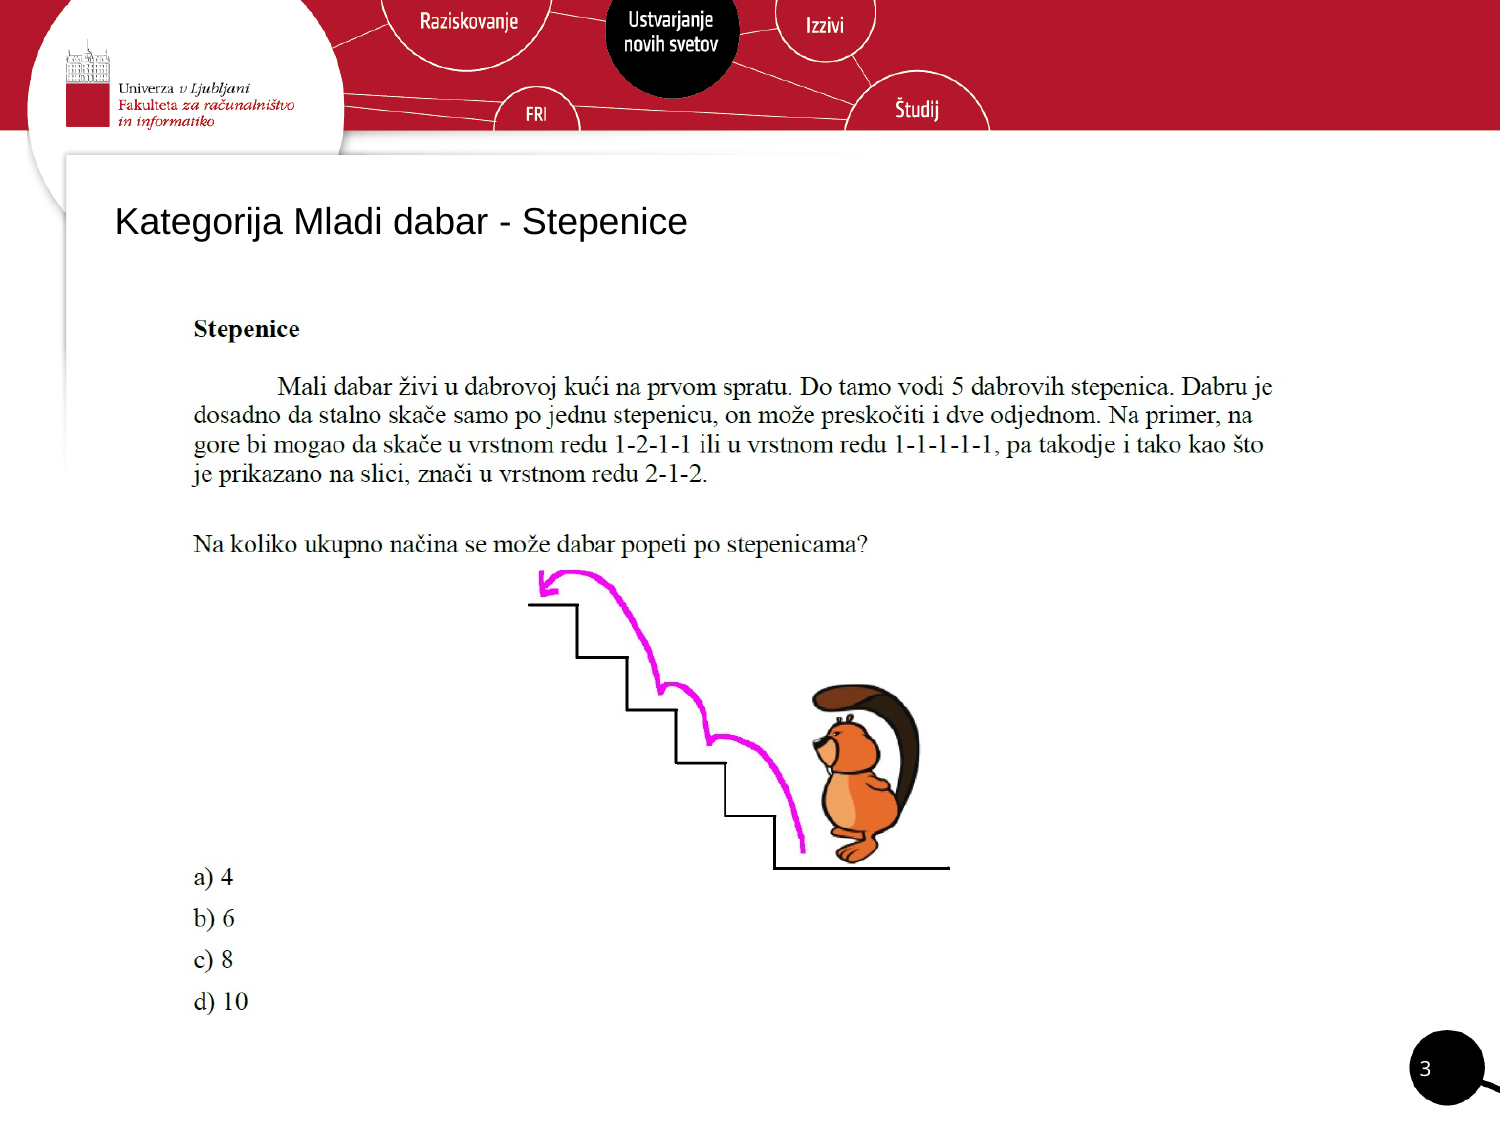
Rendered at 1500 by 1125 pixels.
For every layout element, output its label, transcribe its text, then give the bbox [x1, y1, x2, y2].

text_box 3 [1404, 1036, 1488, 1103]
text_box Kategorija Mladi dabar - Stepenice [99, 154, 1405, 286]
picture [0, 0, 1500, 1125]
